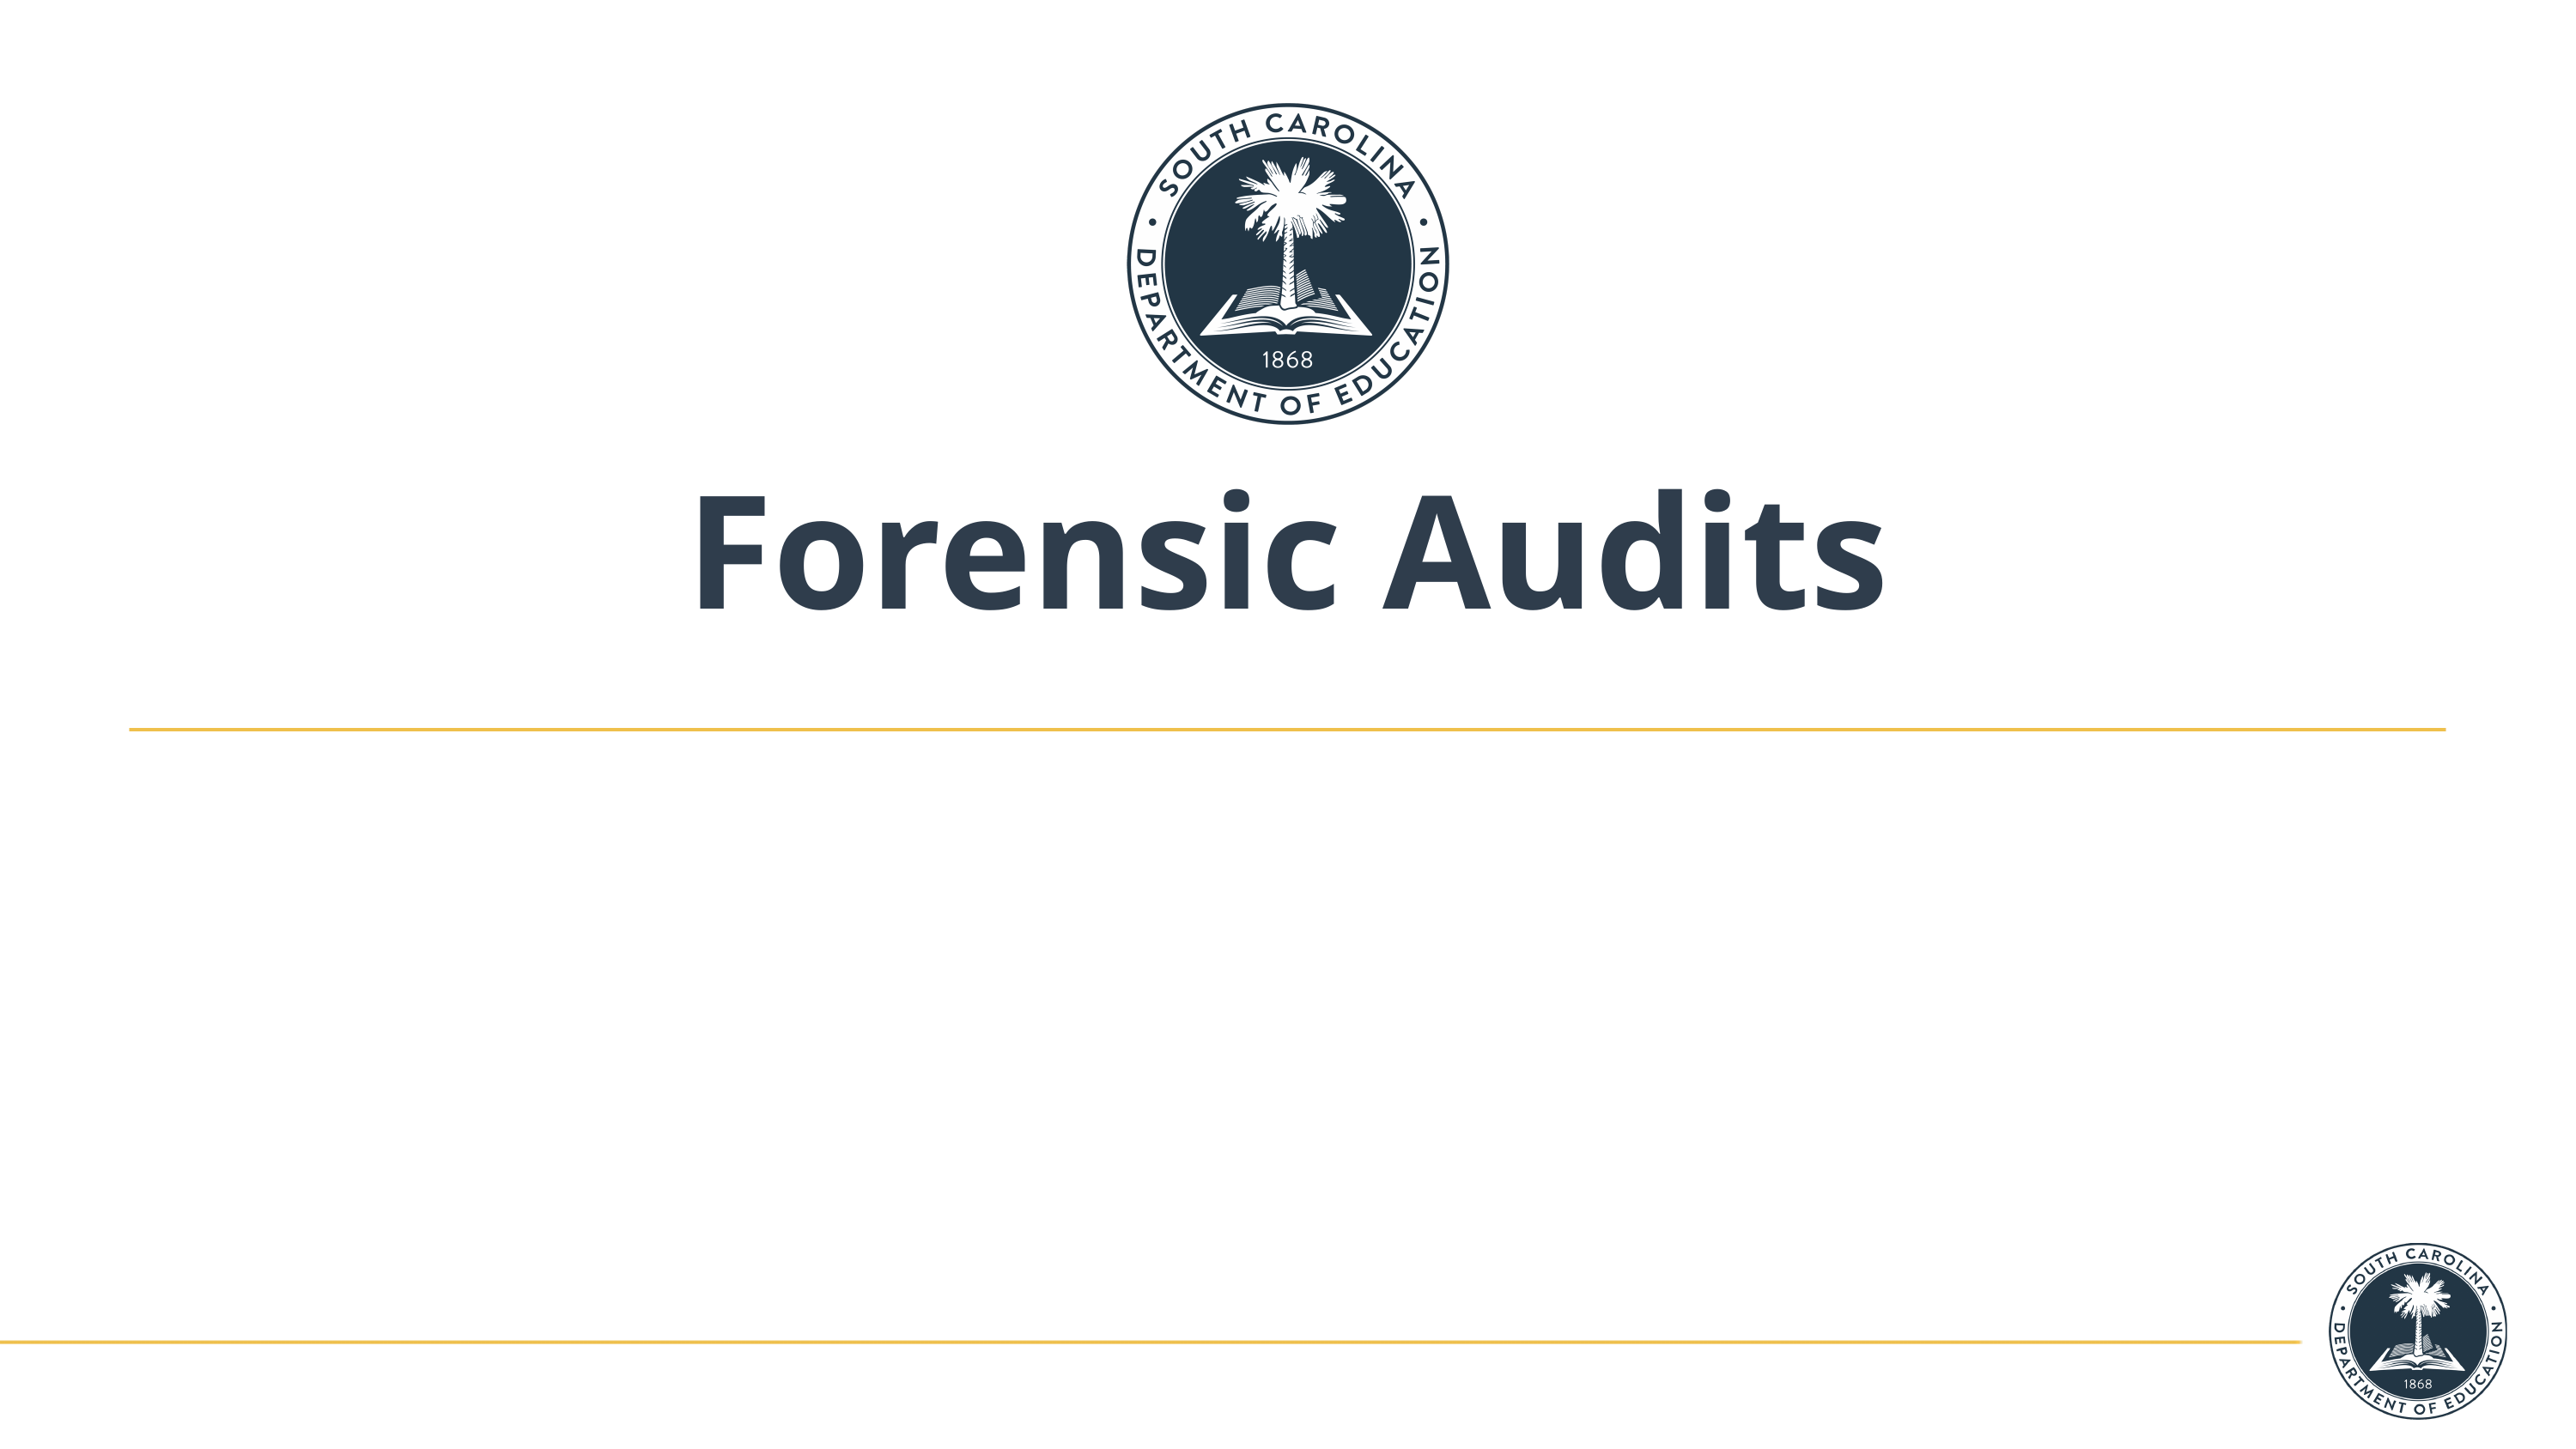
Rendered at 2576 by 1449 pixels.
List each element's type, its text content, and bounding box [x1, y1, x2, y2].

picture [2329, 1243, 2507, 1420]
title Forensic Audits [129, 449, 2447, 643]
picture [129, 728, 2447, 731]
picture [1127, 103, 1449, 425]
